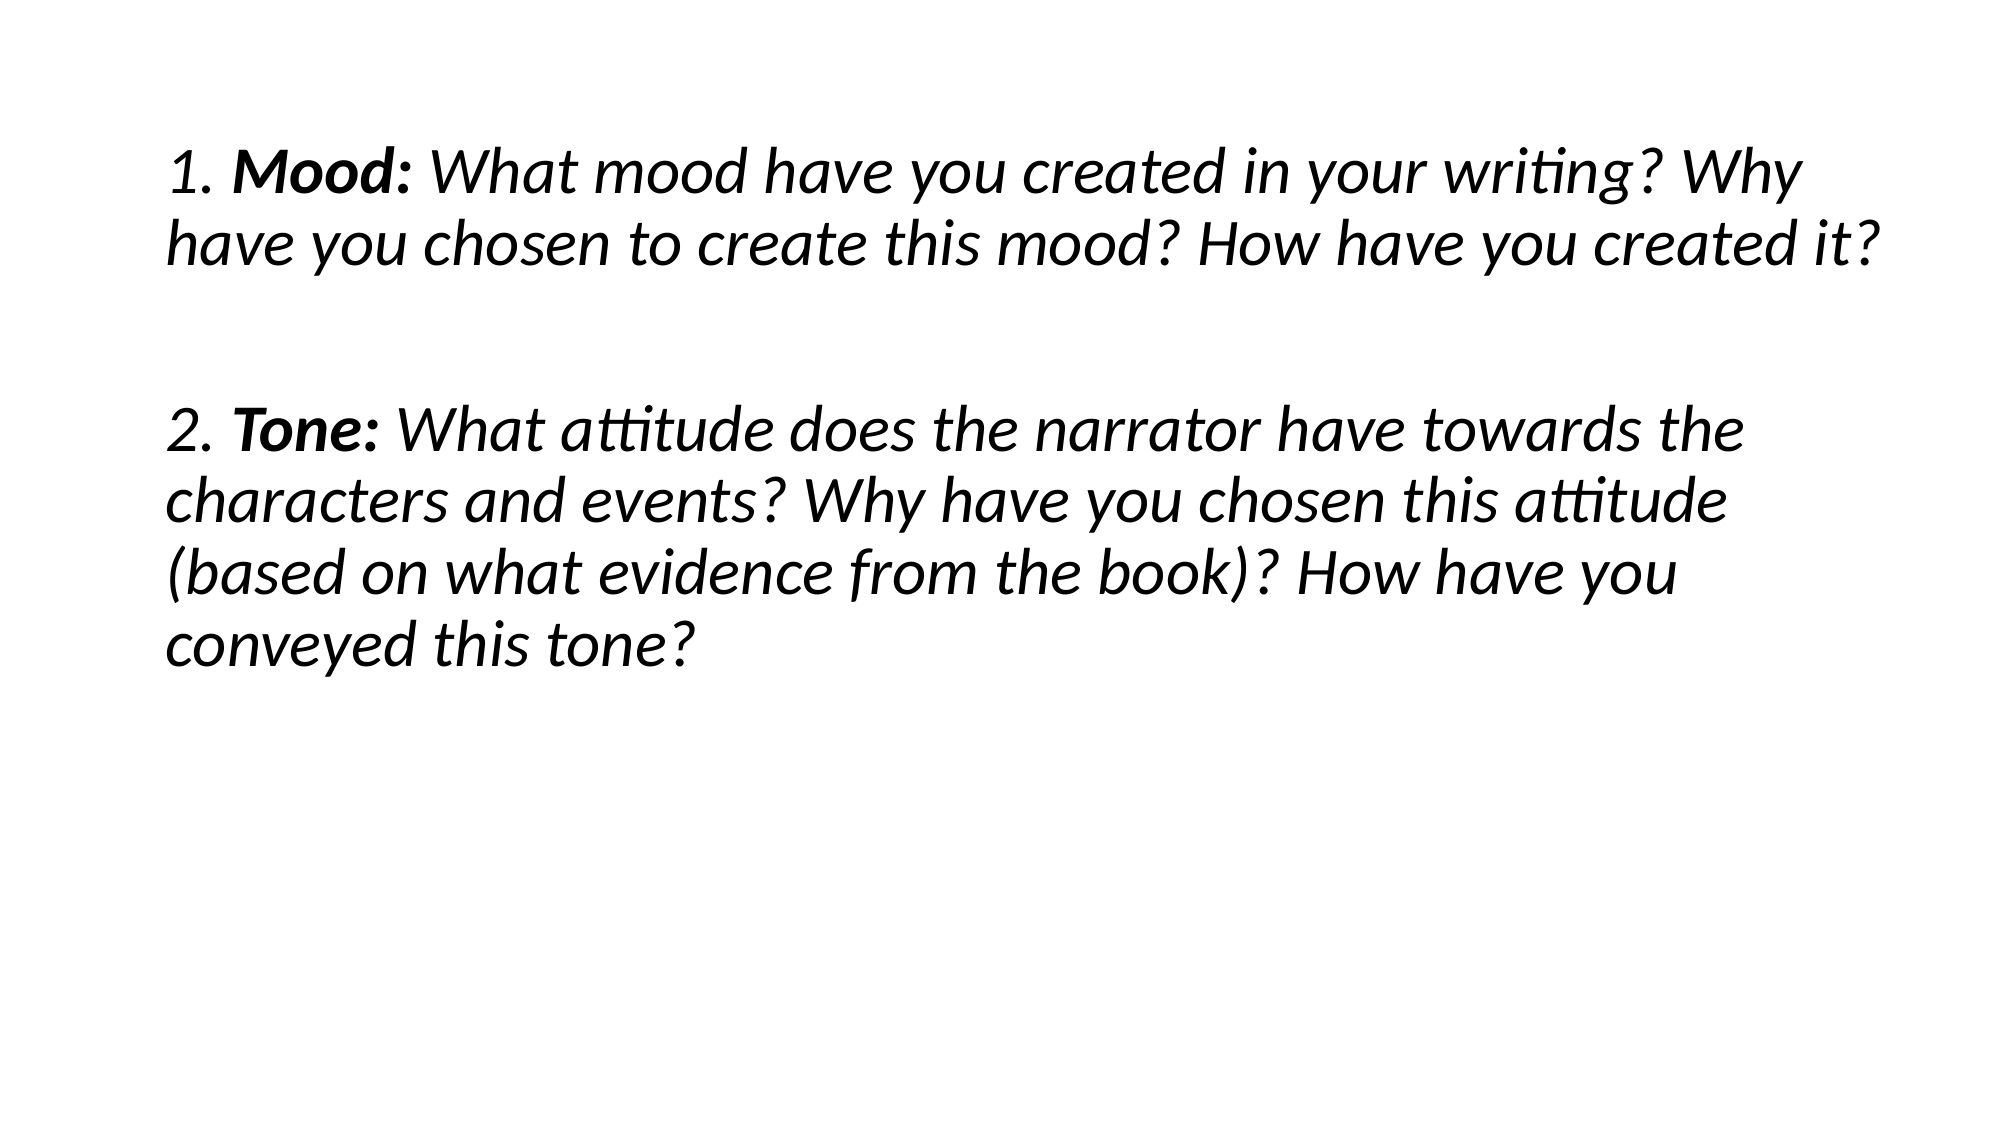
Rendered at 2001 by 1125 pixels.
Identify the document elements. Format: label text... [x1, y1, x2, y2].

list 1. Mood: What mood have you created in your writing? Why have you chosen to create this mood? How have you created it? 2. Tone: What attitude does the narrator have towards the characters and events? Why have you chosen this attitude (based on what evidence from the book)? How have you conveyed this tone? [150, 128, 1940, 629]
